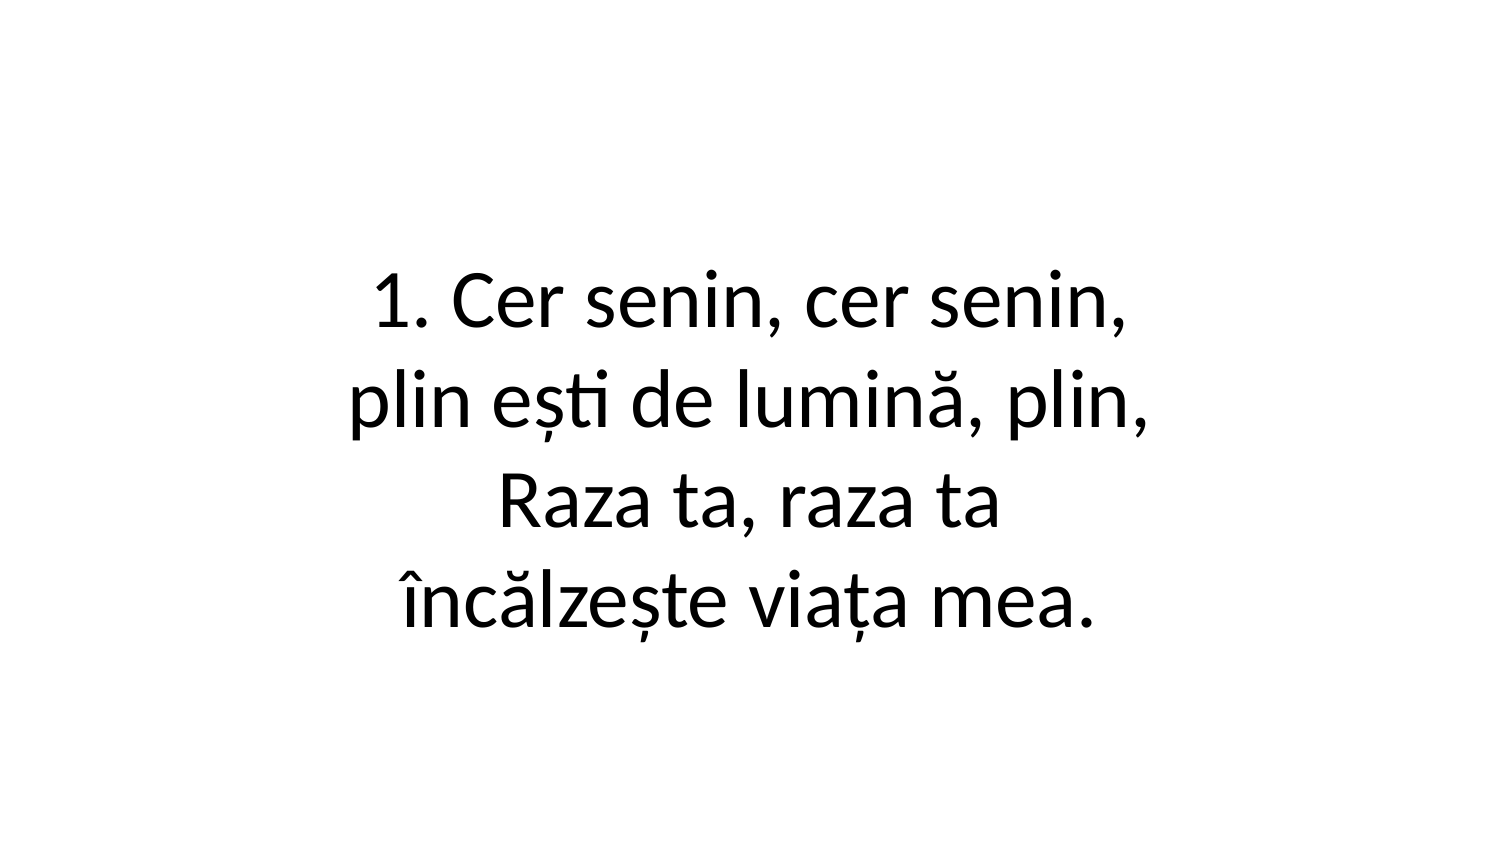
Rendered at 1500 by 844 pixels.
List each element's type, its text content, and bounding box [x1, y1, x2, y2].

text_box 1. Cer senin, cer senin, plin ești de lumină, plin, Raza ta, raza ta încălzește viața mea. [332, 192, 1168, 652]
